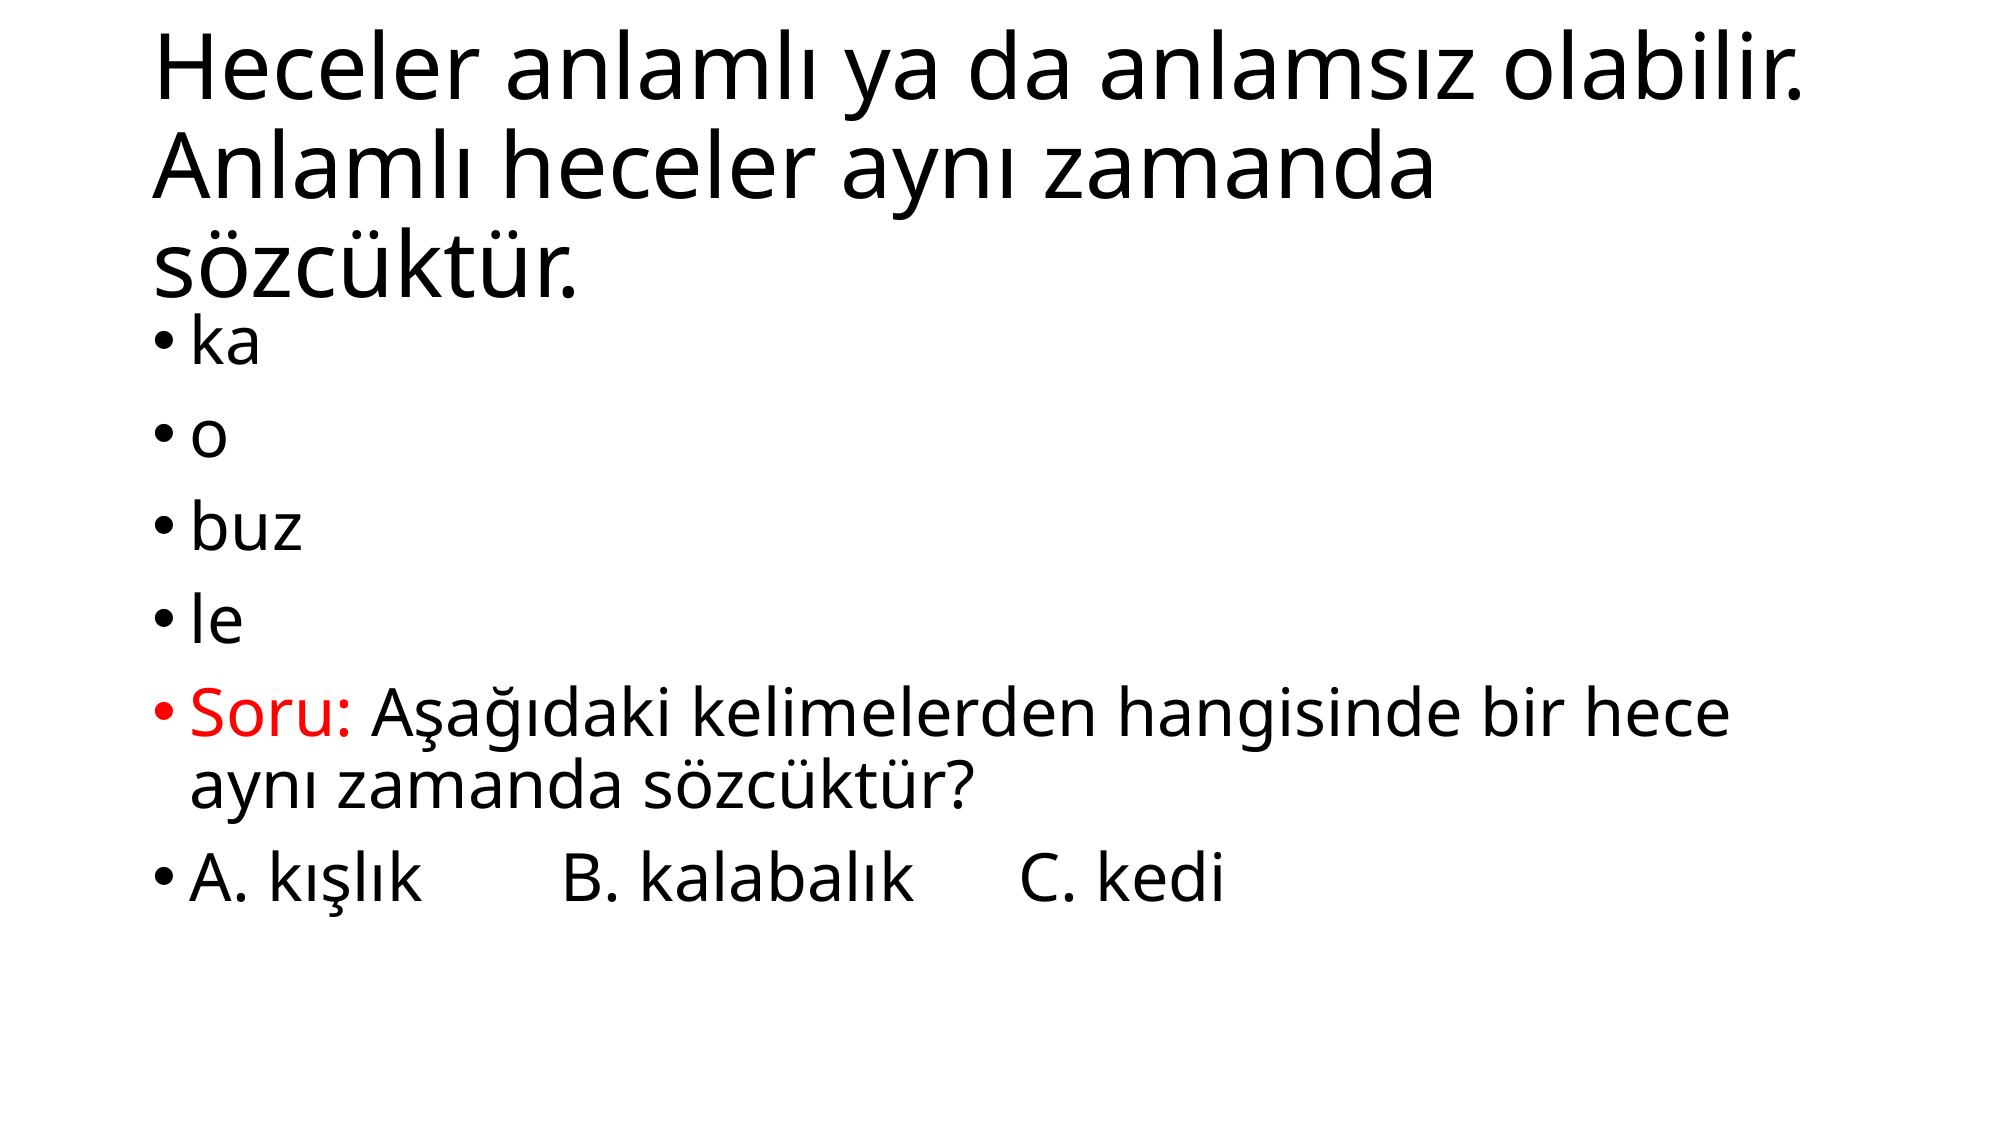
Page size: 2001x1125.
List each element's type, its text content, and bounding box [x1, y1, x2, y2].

title Heceler anlamlı ya da anlamsız olabilir. Anlamlı heceler aynı zamanda sözcüktür. [137, 59, 1863, 278]
list ka o buz le Soru: Aşağıdaki kelimelerden hangisinde bir hece aynı zamanda sözcüktür? A. kışlık B. kalabalık C. kedi [137, 299, 1863, 1014]
